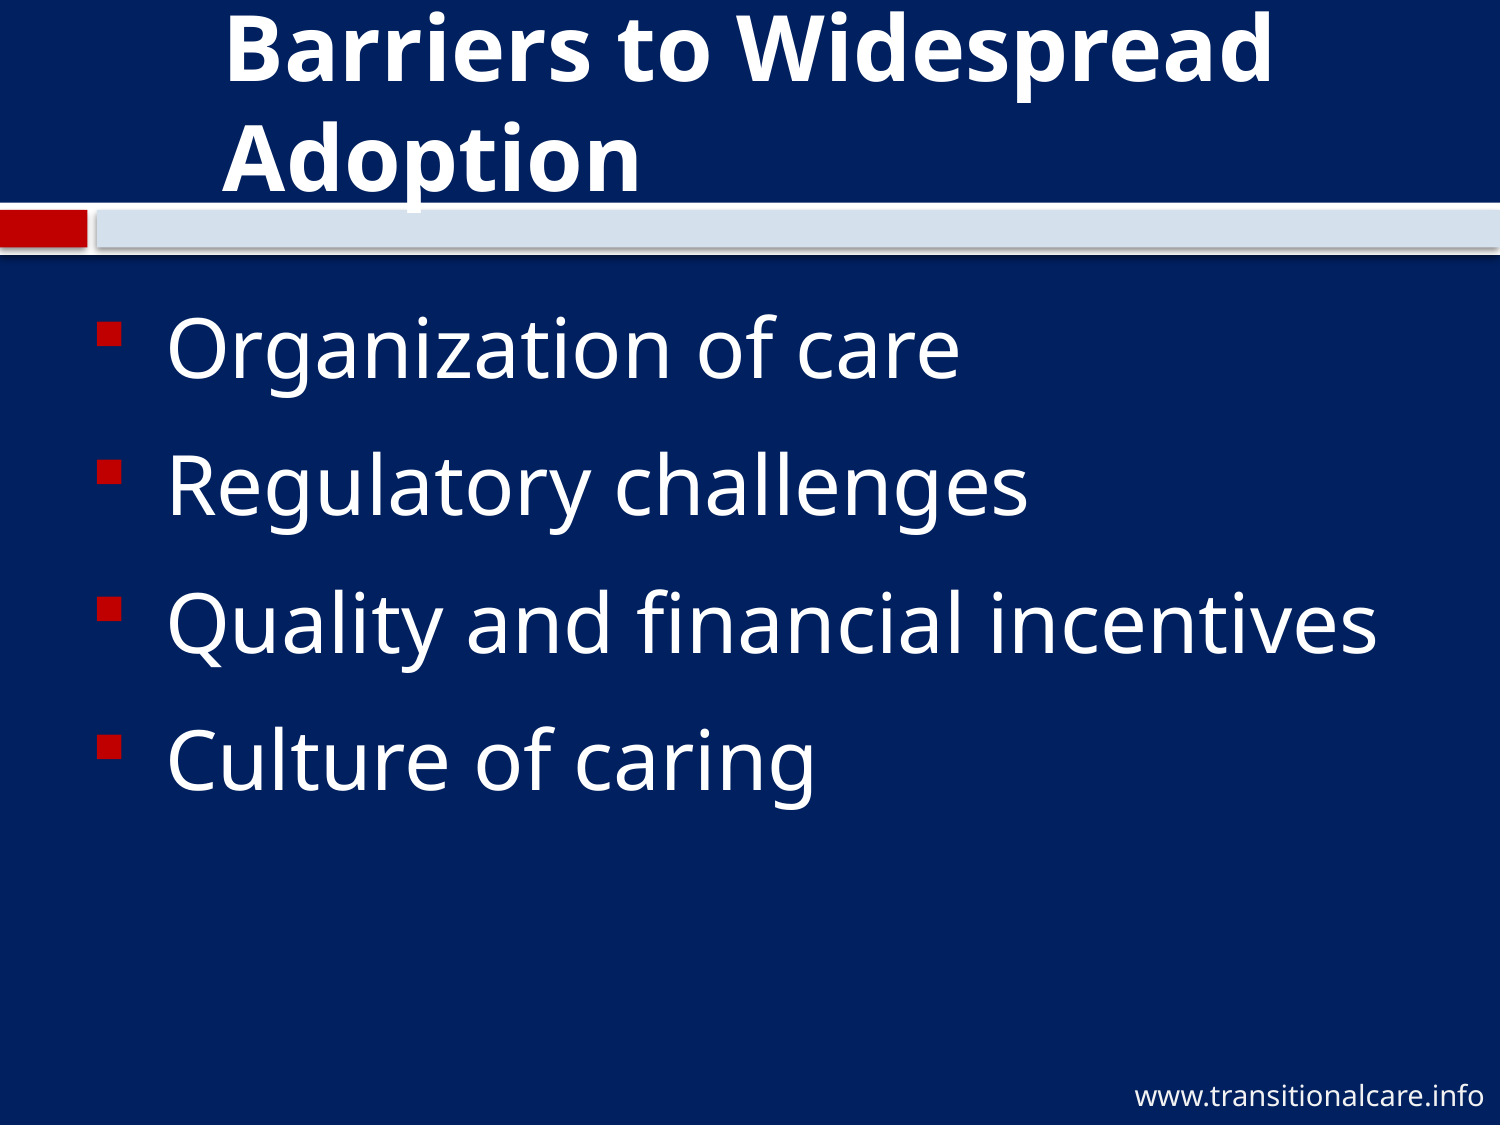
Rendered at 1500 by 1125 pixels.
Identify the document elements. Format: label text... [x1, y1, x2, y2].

footer www.transitionalcare.info [610, 1065, 1500, 1125]
list Organization of care Regulatory challenges Quality and financial incentives Culture of caring [74, 287, 1463, 1013]
title Barriers to Widespread Adoption [0, 0, 1500, 201]
